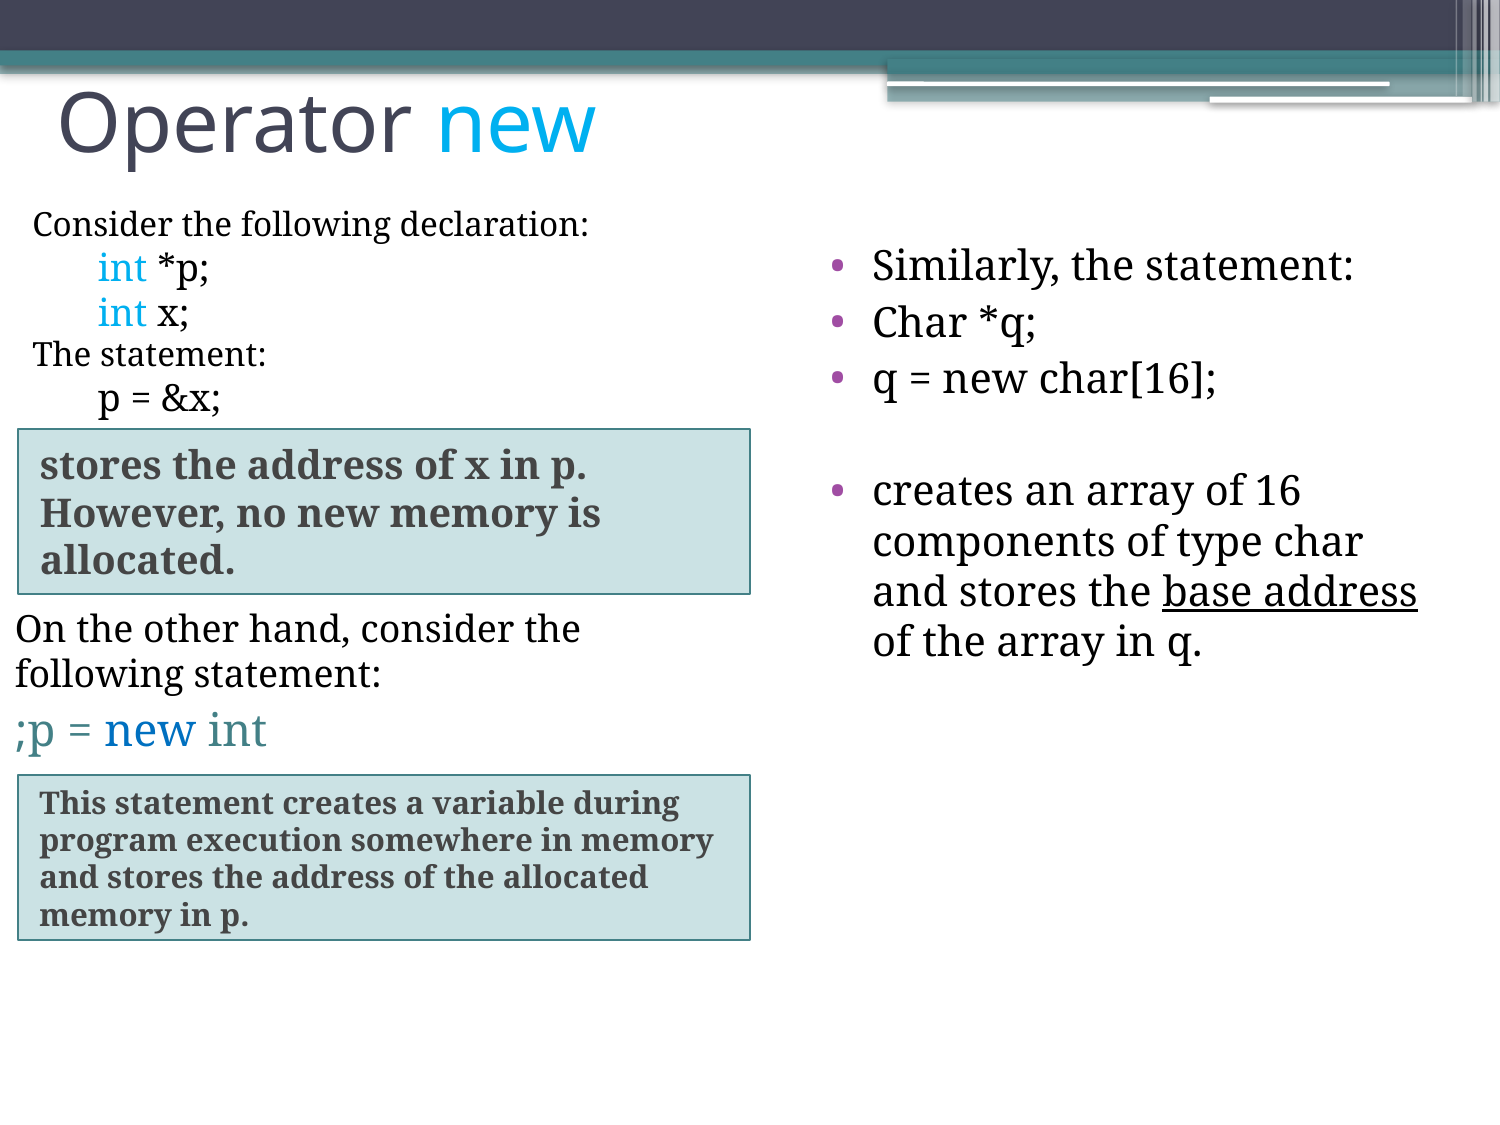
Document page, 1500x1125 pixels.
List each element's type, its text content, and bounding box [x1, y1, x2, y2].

list stores the address of x in p. However, no new memory is allocated. [17, 428, 751, 595]
text_box Consider the following declaration: int *p; int x; The statement: p = &x; [17, 196, 768, 426]
list This statement creates a variable during program execution somewhere in memory and stores the address of the allocated memory in p. [17, 774, 751, 941]
list Similarly, the statement: Char *q; q = new char[16]; creates an array of 16 components of type char and stores the base address of the array in q. [797, 231, 1461, 870]
list On the other hand, consider the following statement: p = new int; [0, 597, 745, 763]
title Operator new [41, 30, 621, 196]
